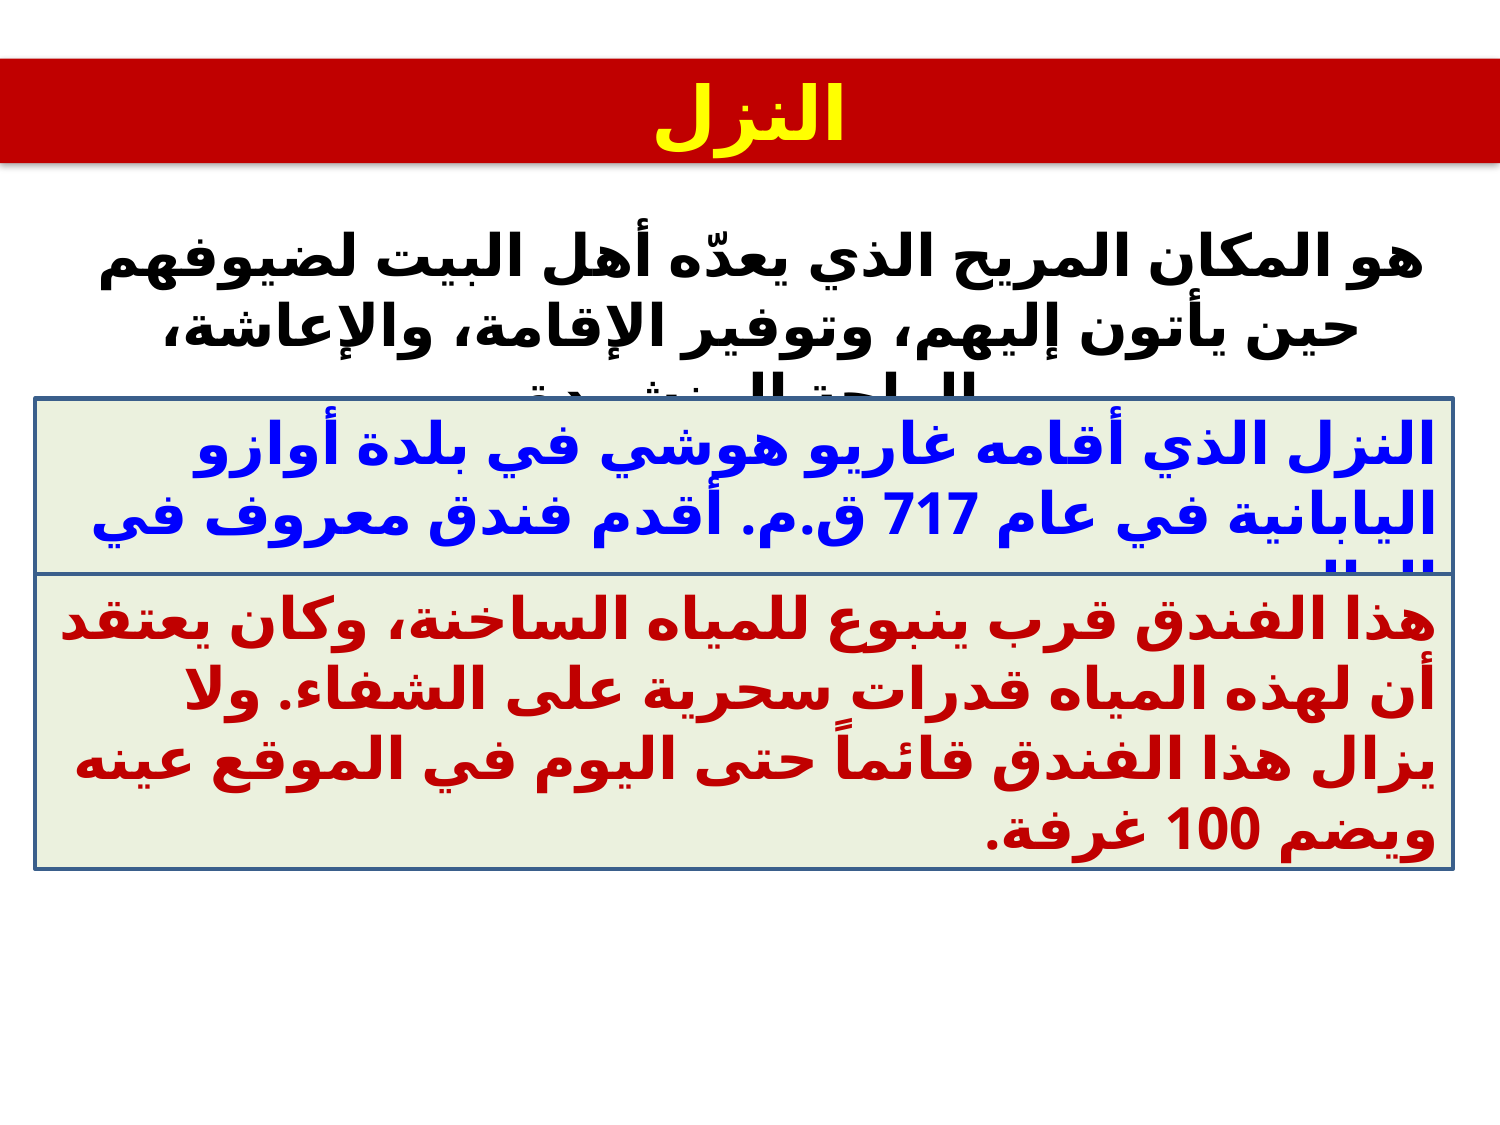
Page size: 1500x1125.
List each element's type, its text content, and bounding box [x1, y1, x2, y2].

text_box هذا الفندق قرب ينبوع للمياه الساخنة، وكان يعتقد أن لهذه المياه قدرات سحرية على الشفاء. ولا يزال هذا الفندق قائماً حتى اليوم في الموقع عينه ويضم 100 غرفة. [33, 572, 1455, 871]
text_box هو المكان المريح الذي يعدّه أهل البيت لضيوفهم حين يأتون إليهم، وتوفير الإقامة، والإعاشة، والراحة المنشودة. [58, 210, 1465, 436]
text_box النزل الذي أقامه غاريو هوشي في بلدة أوازو اليابانية في عام 717 ق.م. أقدم فندق معروف في العالم [33, 396, 1455, 572]
text_box النزل [0, 58, 1500, 164]
